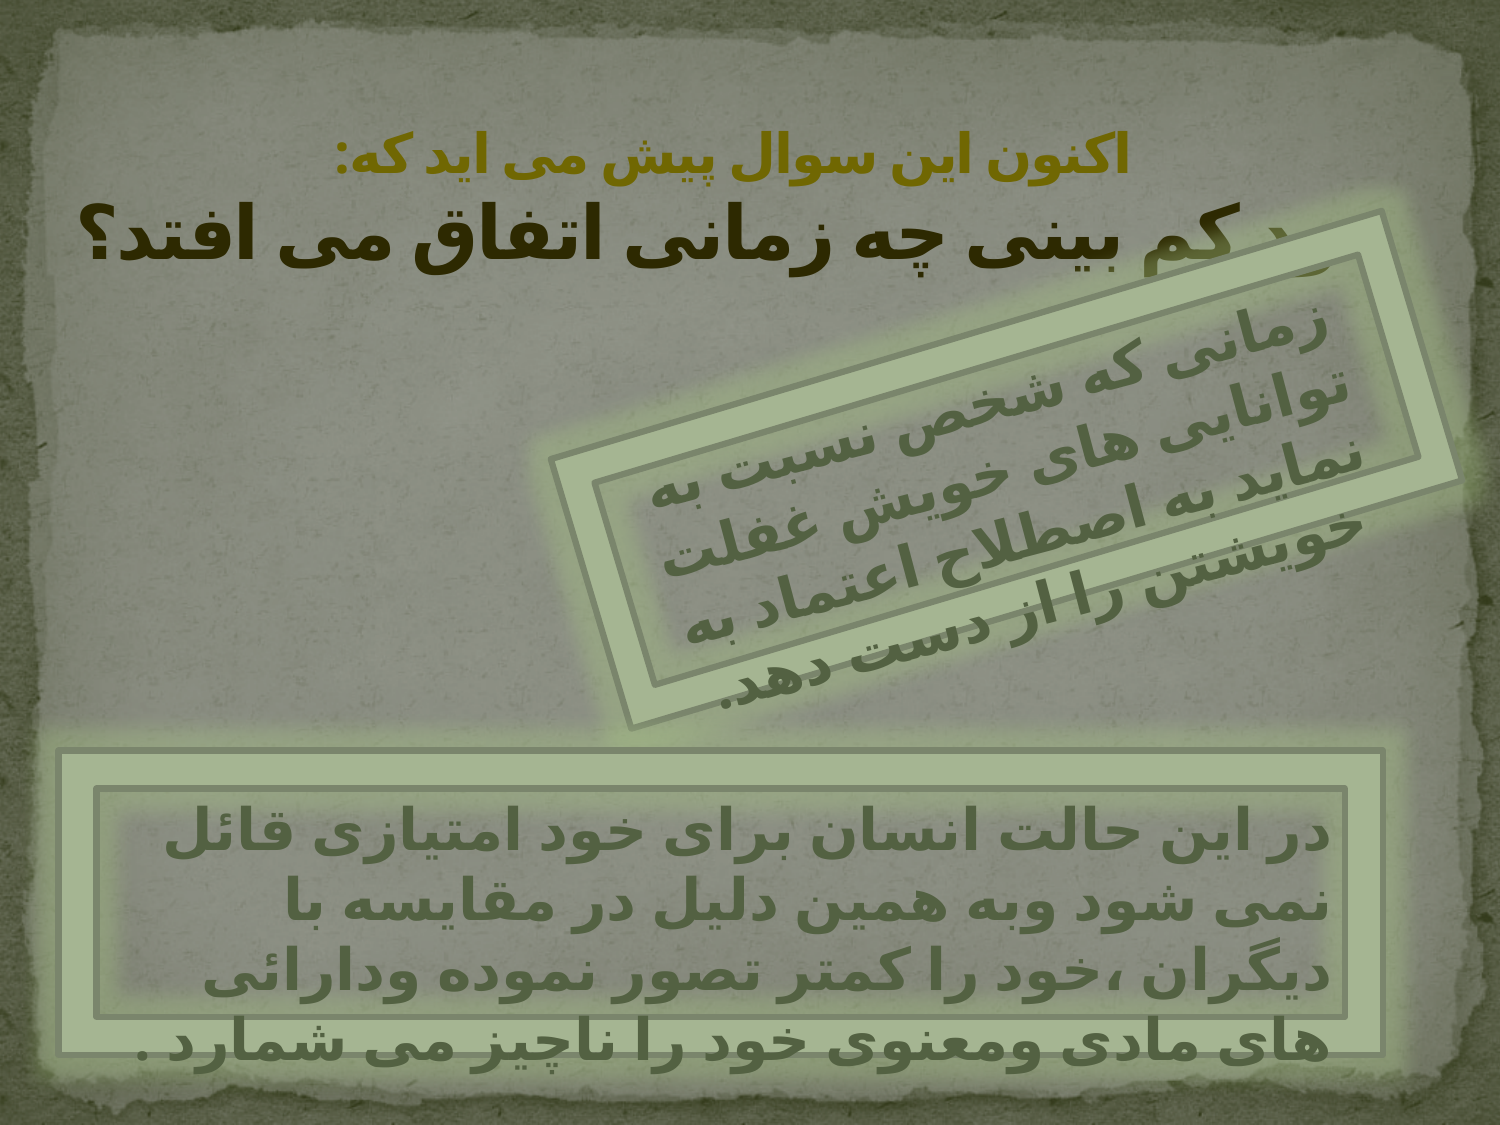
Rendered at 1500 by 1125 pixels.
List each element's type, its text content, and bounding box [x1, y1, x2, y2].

title اکنون این سوال پیش می اید که: خود کم بینی چه زمانی اتفاق می افتد؟ [58, 81, 1409, 283]
text_box [55, 747, 1386, 1058]
text_box زمانی که شخص نسبت به توانایی های خویش غفلت نماید به اصطلاح اعتماد به خویشتن را از دست دهد. [561, 248, 1464, 717]
text_box [547, 207, 1466, 717]
text_box در این حالت انسان برای خود امتیازی قائل نمی شود وبه همین دلیل در مقایسه با دیگران ،خود را کمتر تصور نموده ودارائی های مادی ومعنوی خود را ناچیز می شمارد . [117, 785, 1348, 1080]
